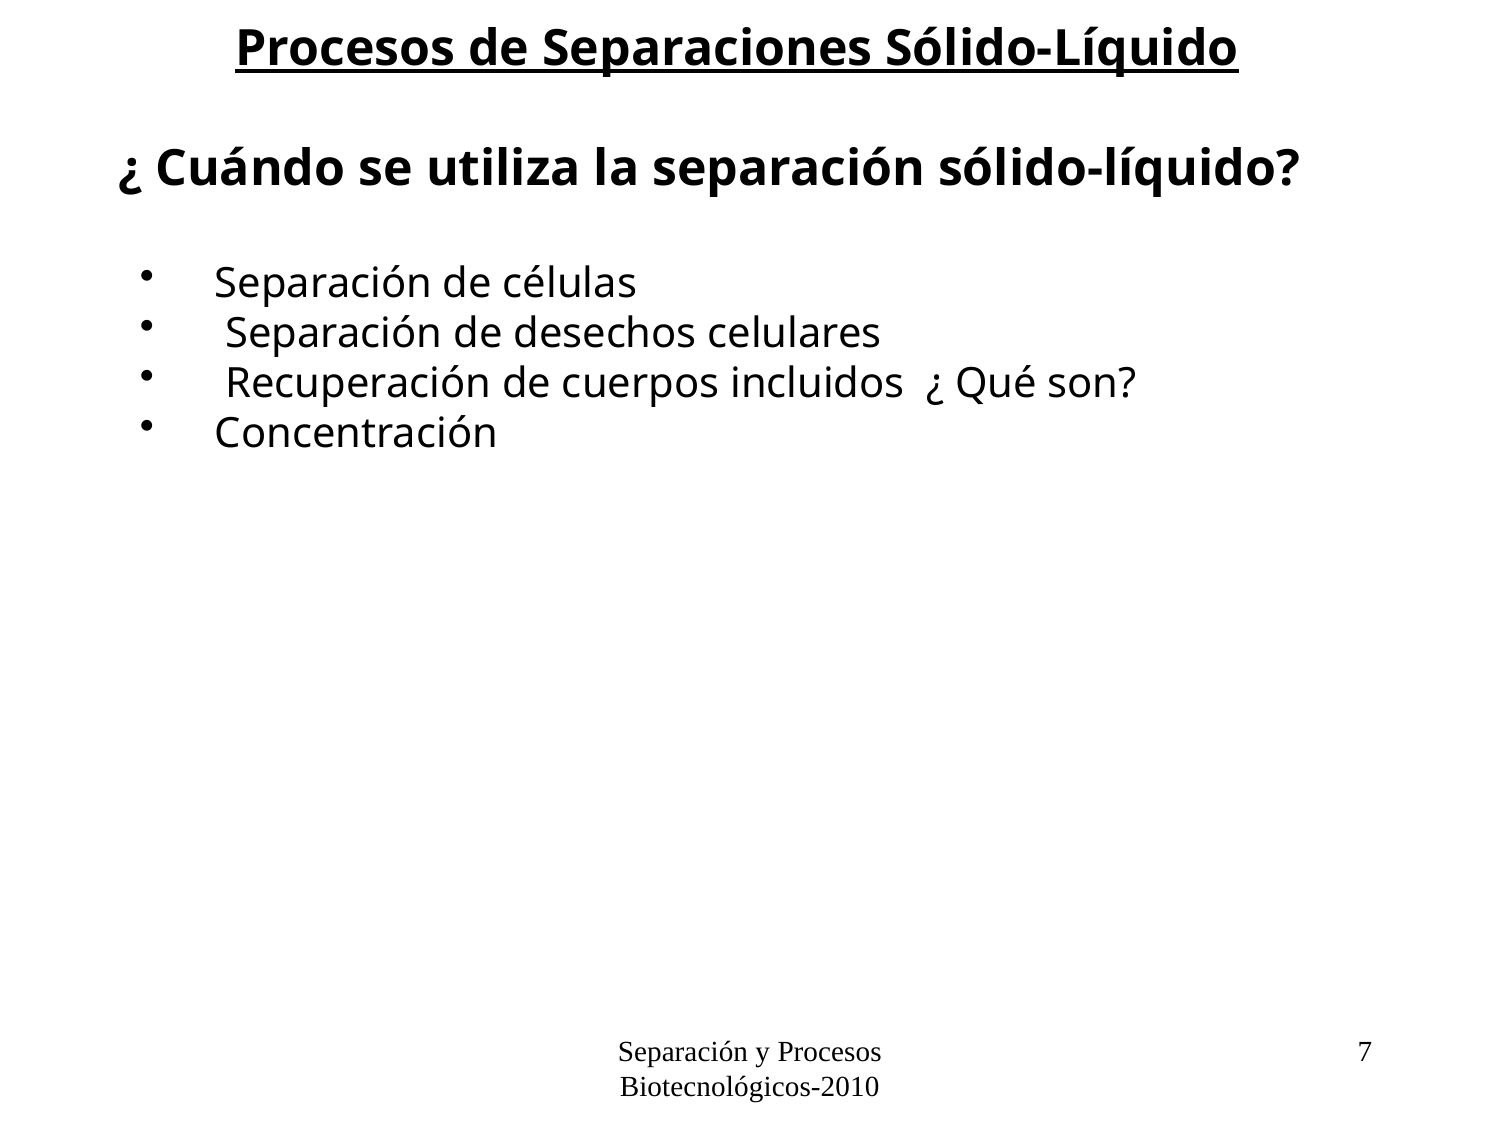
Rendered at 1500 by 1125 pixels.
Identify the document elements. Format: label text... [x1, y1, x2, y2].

text_box Procesos de Separaciones Sólido-Líquido ¿ Cuándo se utiliza la separación sólido-líquido? Separación de células Separación de desechos celulares Recuperación de cuerpos incluidos ¿ Qué son? Concentración [50, 8, 1425, 556]
footer Separación y Procesos Biotecnológicos-2010 [512, 1024, 988, 1101]
slide_number 7 [1074, 1024, 1388, 1101]
